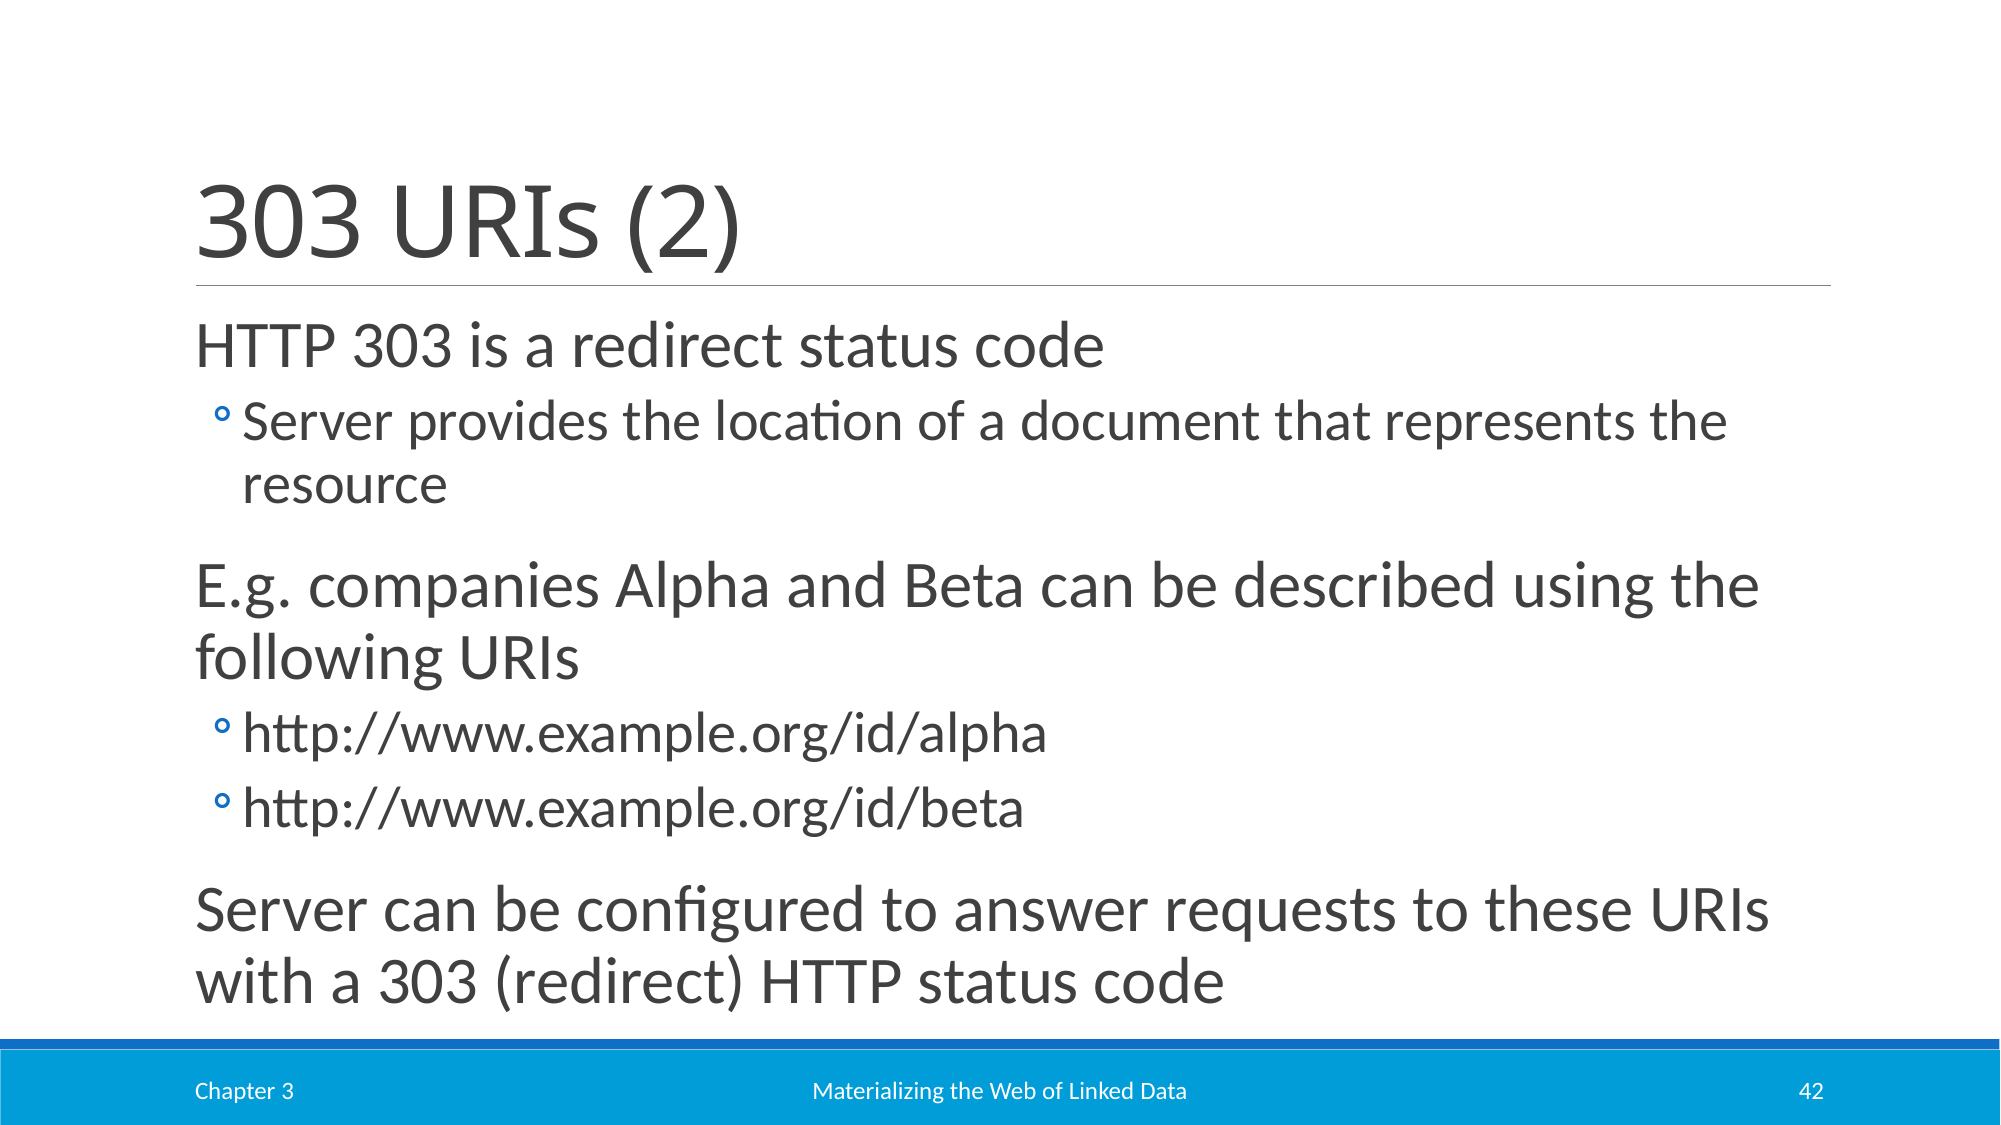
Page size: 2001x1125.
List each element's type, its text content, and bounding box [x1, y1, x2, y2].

title 303 URIs (2) [180, 47, 1830, 285]
list HTTP 303 is a redirect status code Server provides the location of a document that represents the resource E.g. companies Alpha and Beta can be described using the following URIs http://www.example.org/id/alpha http://www.example.org/id/beta Server can be configured to answer requests to these URIs with a 303 (redirect) HTTP status code [180, 302, 1830, 963]
slide_number Chapter 3 [180, 1059, 586, 1120]
footer Materializing the Web of Linked Data [604, 1059, 1396, 1120]
slide_number 42 [1624, 1059, 1840, 1120]
